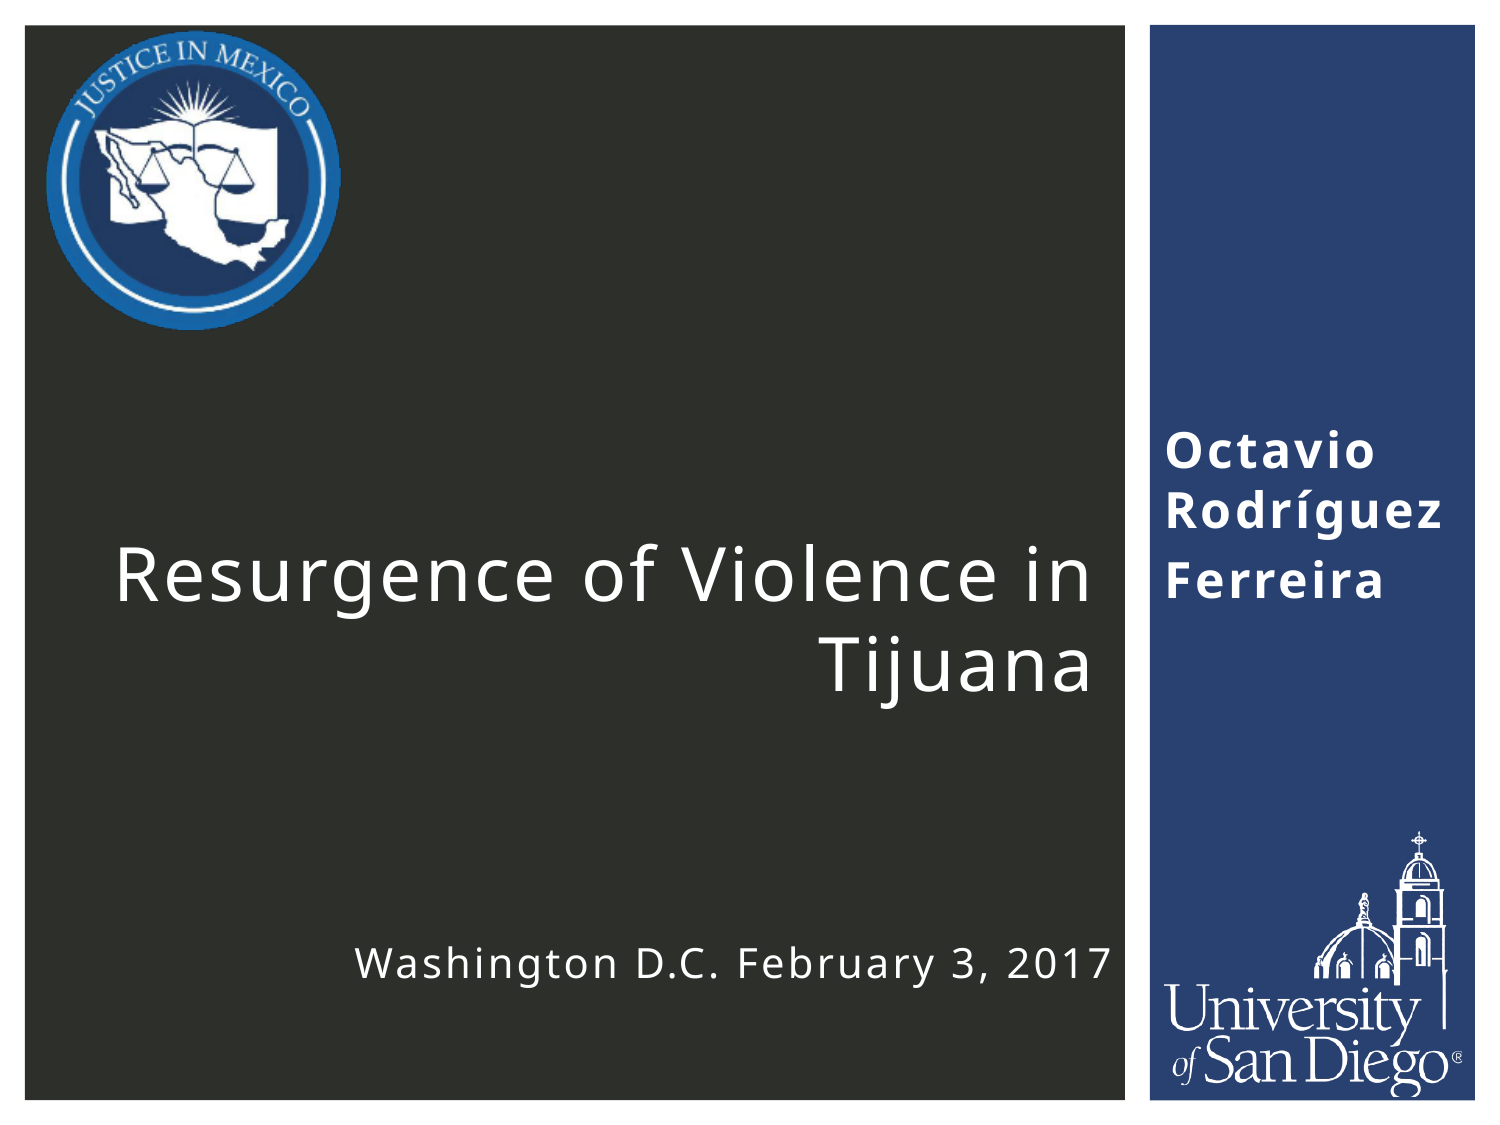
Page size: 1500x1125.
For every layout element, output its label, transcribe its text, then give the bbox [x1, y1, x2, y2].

picture [27, 27, 355, 338]
subtitle Octavio Rodríguez Ferreira [1149, 363, 1475, 664]
text_box Washington D.C. February 3, 2017 [28, 854, 1128, 1020]
picture [1163, 830, 1463, 1097]
title Resurgence of Violence in Tijuana [28, 461, 1113, 762]
